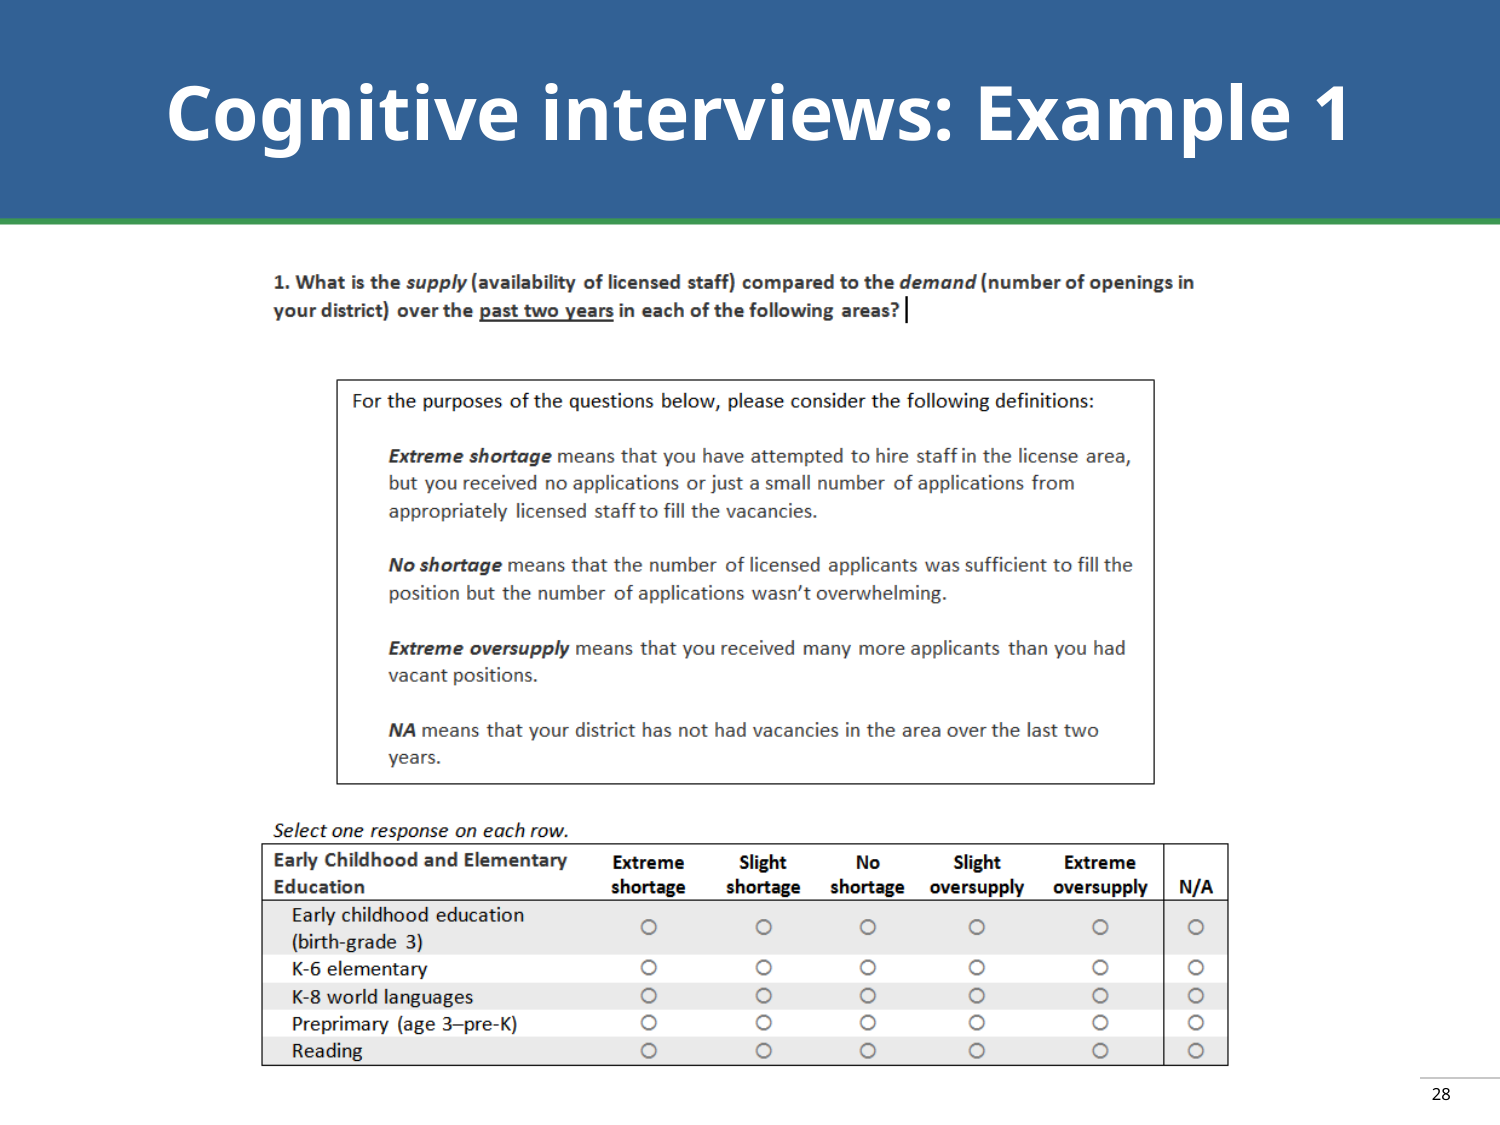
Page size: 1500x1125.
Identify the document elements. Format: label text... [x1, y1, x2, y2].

slide_number 28 [1431, 1085, 1458, 1106]
title Cognitive interviews: Example 1 [150, 0, 1395, 221]
picture [0, 0, 1500, 1125]
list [246, 262, 1243, 1083]
